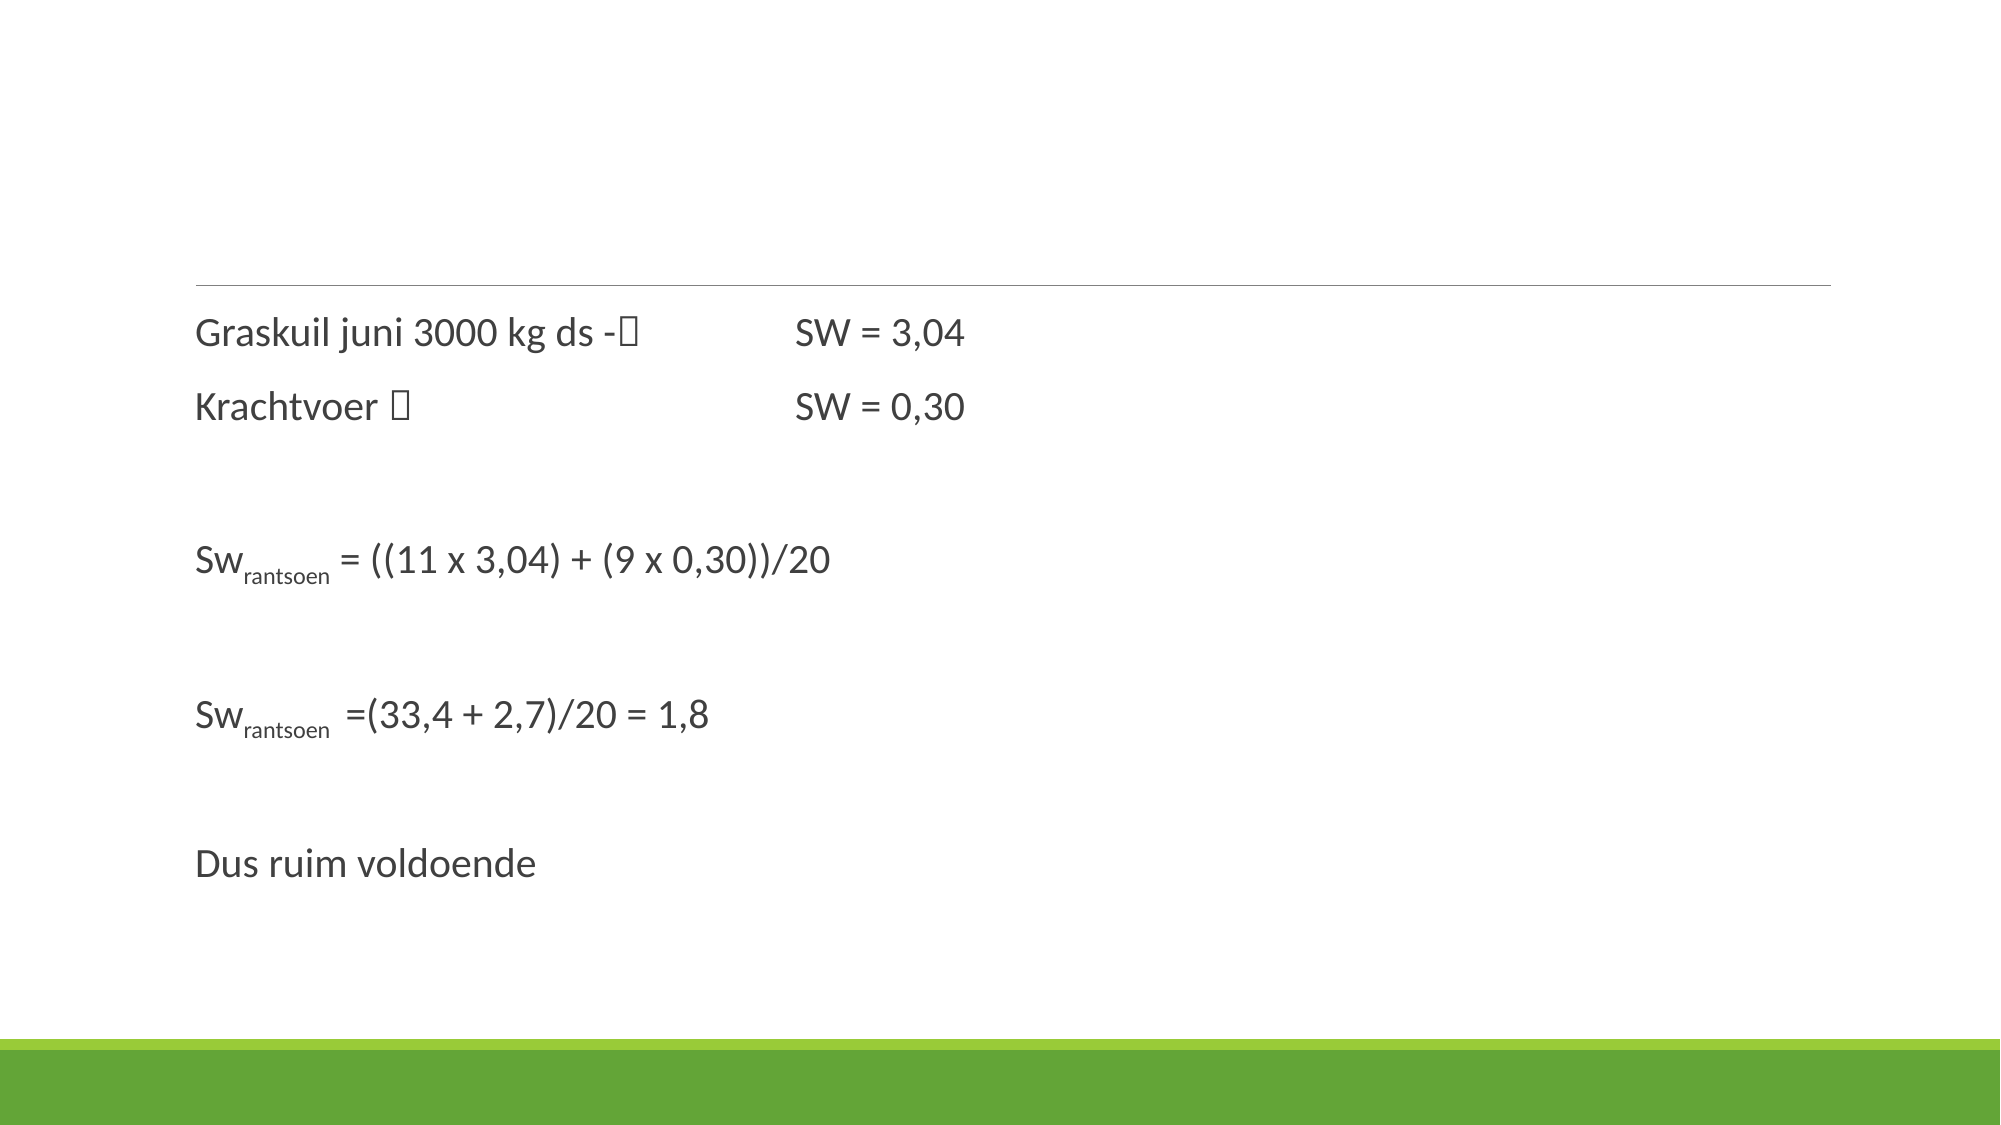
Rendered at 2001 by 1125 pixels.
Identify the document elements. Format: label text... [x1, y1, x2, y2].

list Graskuil juni 3000 kg ds - SW = 3,04 Krachtvoer  SW = 0,30 Swrantsoen = ((11 x 3,04) + (9 x 0,30))/20 Swrantsoen =(33,4 + 2,7)/20 = 1,8 Dus ruim voldoende [180, 302, 1830, 963]
